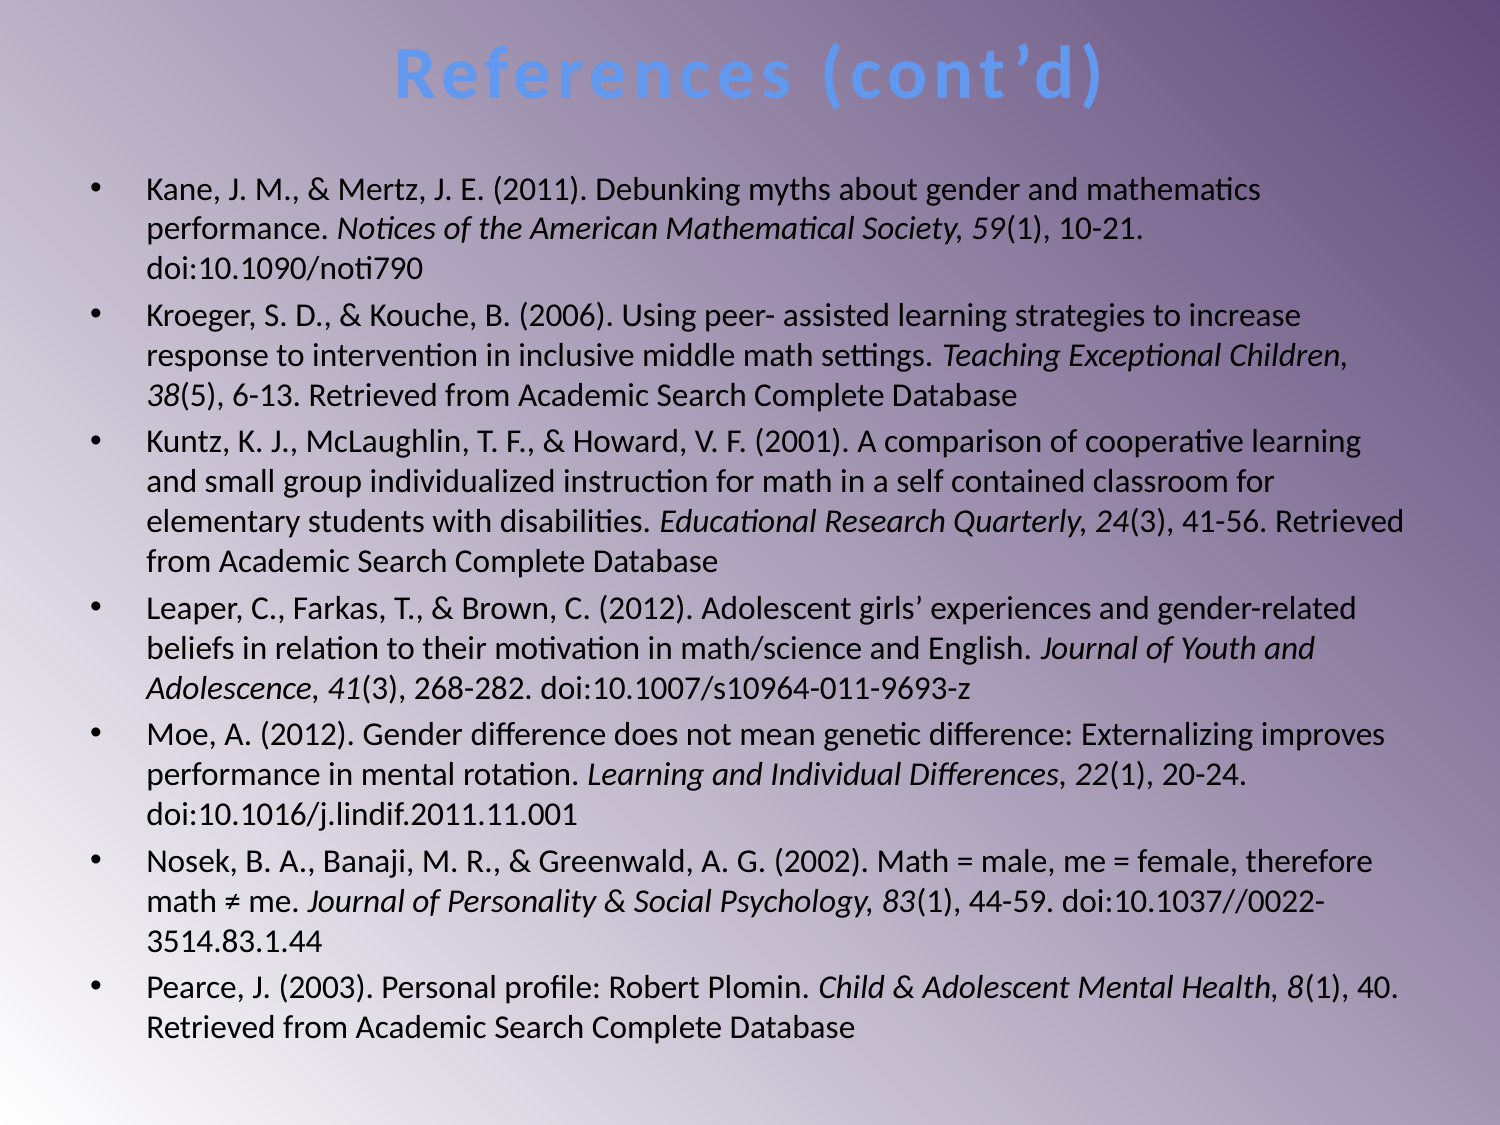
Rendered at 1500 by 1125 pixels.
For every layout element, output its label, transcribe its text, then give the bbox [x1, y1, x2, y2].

title References (cont’d) [75, 13, 1425, 124]
list Kane, J. M., & Mertz, J. E. (2011). Debunking myths about gender and mathematics performance. Notices of the American Mathematical Society, 59(1), 10-21. doi:10.1090/noti790 Kroeger, S. D., & Kouche, B. (2006). Using peer- assisted learning strategies to increase response to intervention in inclusive middle math settings. Teaching Exceptional Children, 38(5), 6-13. Retrieved from Academic Search Complete Database Kuntz, K. J., McLaughlin, T. F., & Howard, V. F. (2001). A comparison of cooperative learning and small group individualized instruction for math in a self contained classroom for elementary students with disabilities. Educational Research Quarterly, 24(3), 41-56. Retrieved from Academic Search Complete Database Leaper, C., Farkas, T., & Brown, C. (2012). Adolescent girls’ experiences and gender-related beliefs in relation to their motivation in math/science and English. Journal of Youth and Adolescence, 41(3), 268-282. doi:10.1007/s10964-011-9693-z Moe, A. (2012). Gender difference does not mean genetic difference: Externalizing improves performance in mental rotation. Learning and Individual Differences, 22(1), 20-24. doi:10.1016/j.lindif.2011.11.001 Nosek, B. A., Banaji, M. R., & Greenwald, A. G. (2002). Math = male, me = female, therefore math ≠ me. Journal of Personality & Social Psychology, 83(1), 44-59. doi:10.1037//0022-3514.83.1.44 Pearce, J. (2003). Personal profile: Robert Plomin. Child & Adolescent Mental Health, 8(1), 40. Retrieved from Academic Search Complete Database [75, 159, 1425, 1108]
